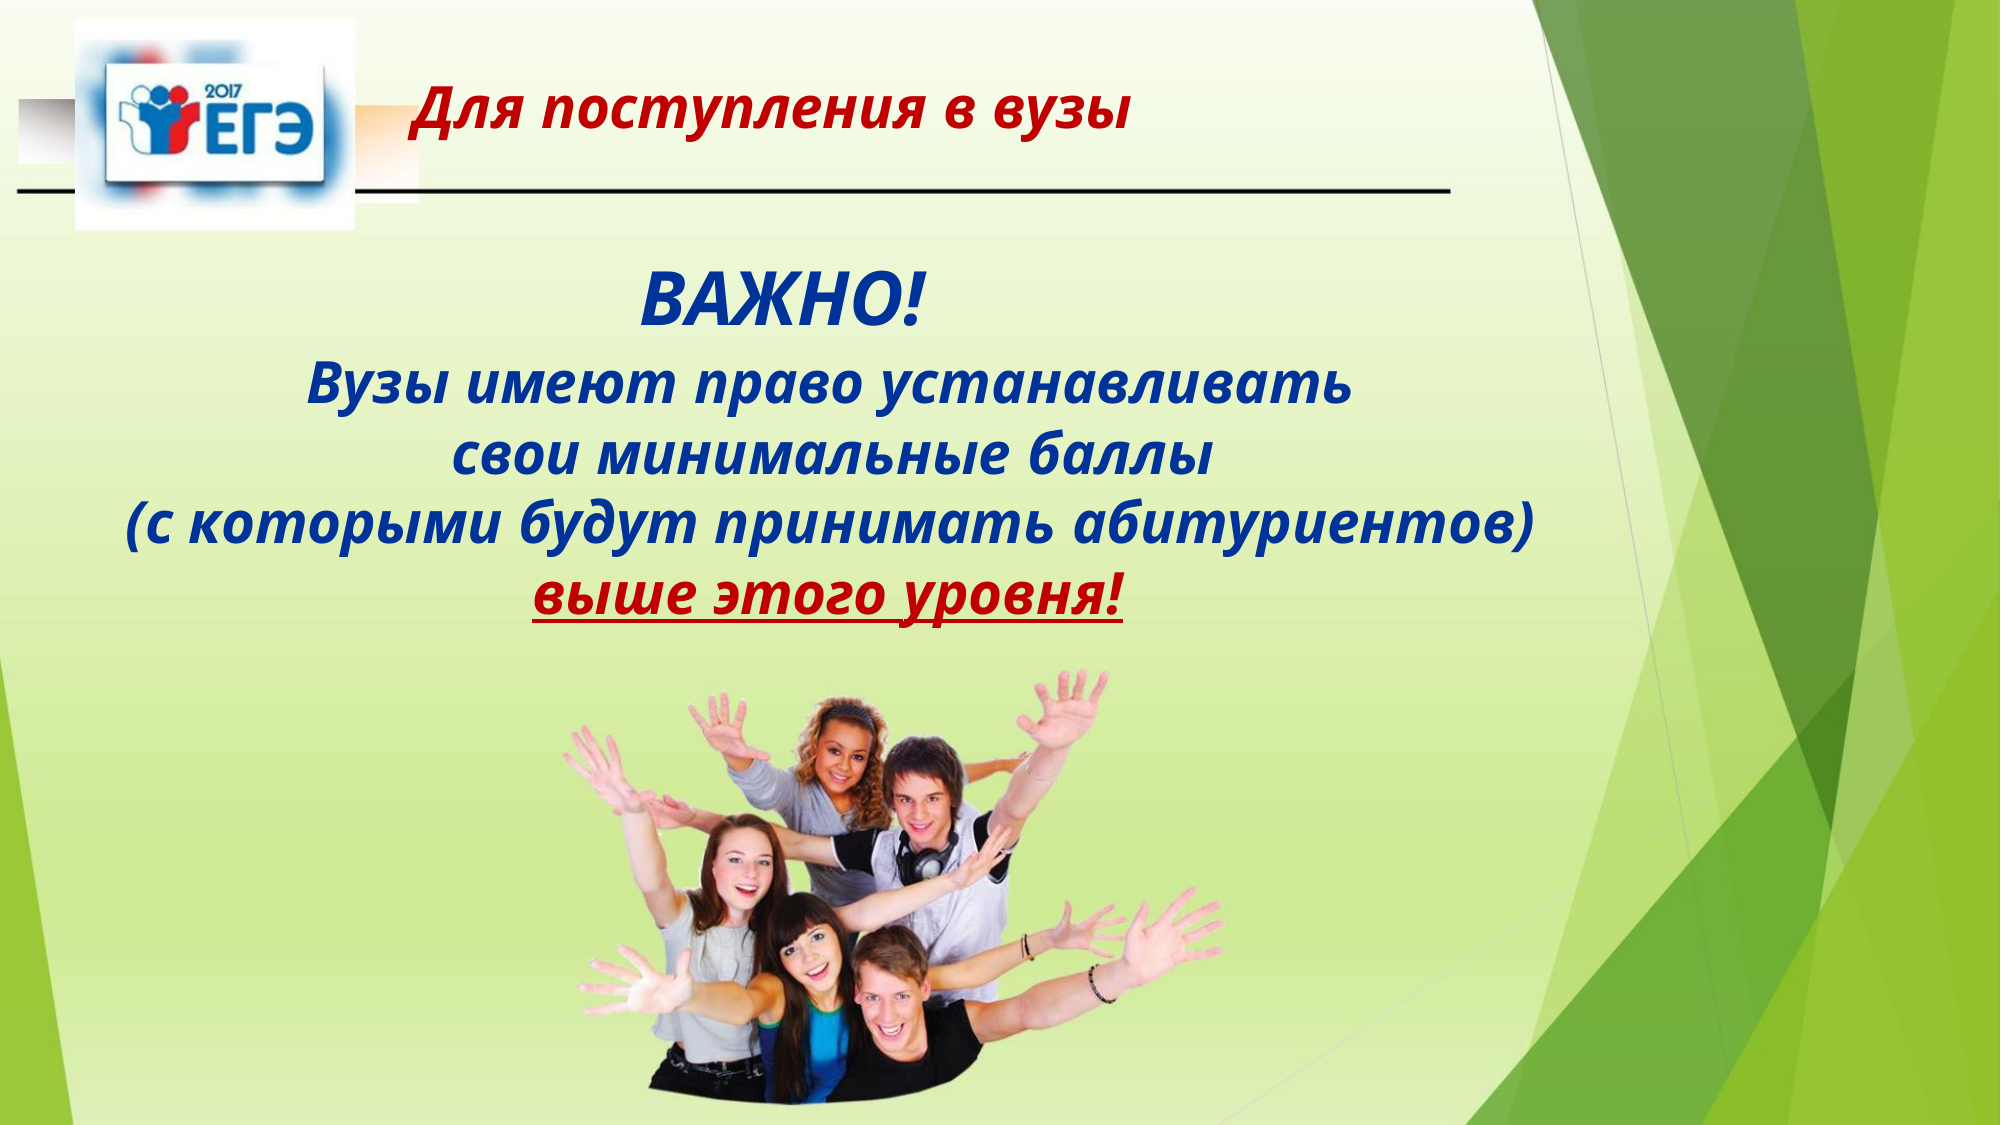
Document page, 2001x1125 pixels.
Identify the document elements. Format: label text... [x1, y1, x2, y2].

text_box Для поступления в вузы [413, 75, 1177, 141]
text_box ВАЖНО! Вузы имеют право устанавливать свои минимальные баллы [306, 256, 1398, 487]
text_box [0, 0, 2000, 1125]
text_box (с которыми будут принимать абитуриентов) выше этого уровня! [125, 489, 1578, 626]
